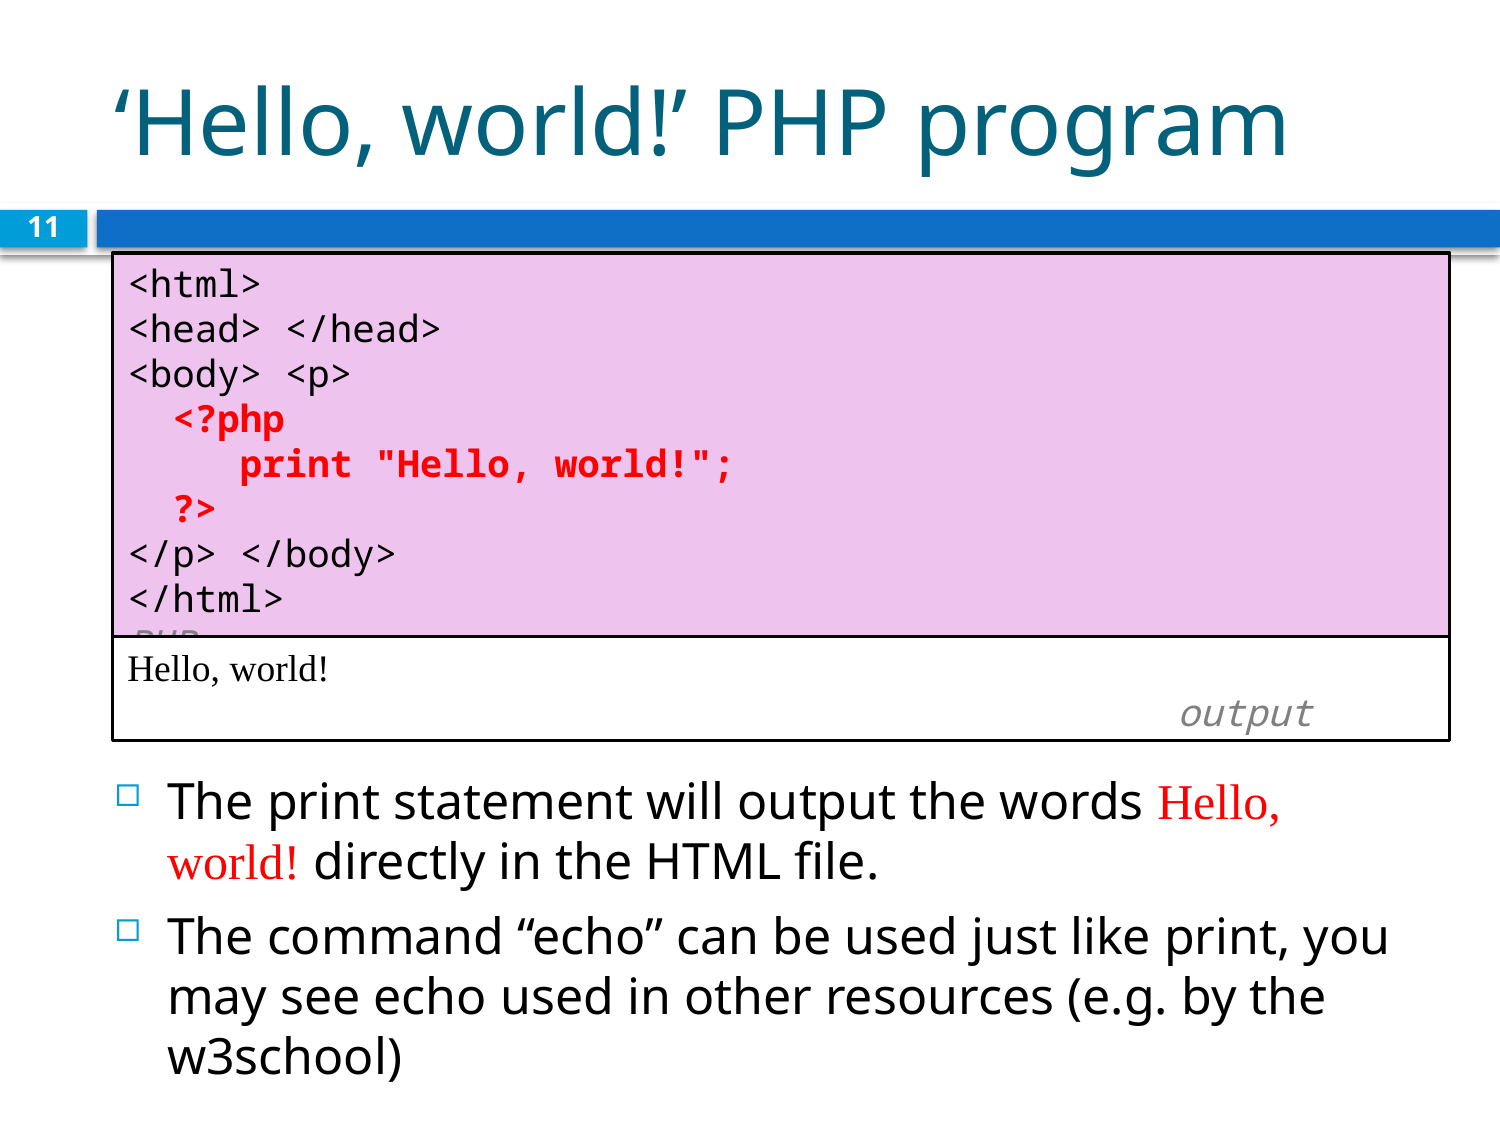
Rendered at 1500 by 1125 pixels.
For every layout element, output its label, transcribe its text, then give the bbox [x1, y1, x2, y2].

slide_number 11 [0, 208, 88, 249]
text_box The print statement will output the words Hello, world! directly in the HTML file. The command “echo” can be used just like print, you may see echo used in other resources (e.g. by the w3school) [99, 762, 1438, 1125]
text_box Hello, world! output [112, 636, 1450, 741]
text_box <html> <head> </head> <body> <p> <?php print "Hello, world!"; ?> </p> </body> </html> PHP [112, 253, 1450, 636]
title ‘Hello, world!’ PHP program [99, 37, 1438, 201]
